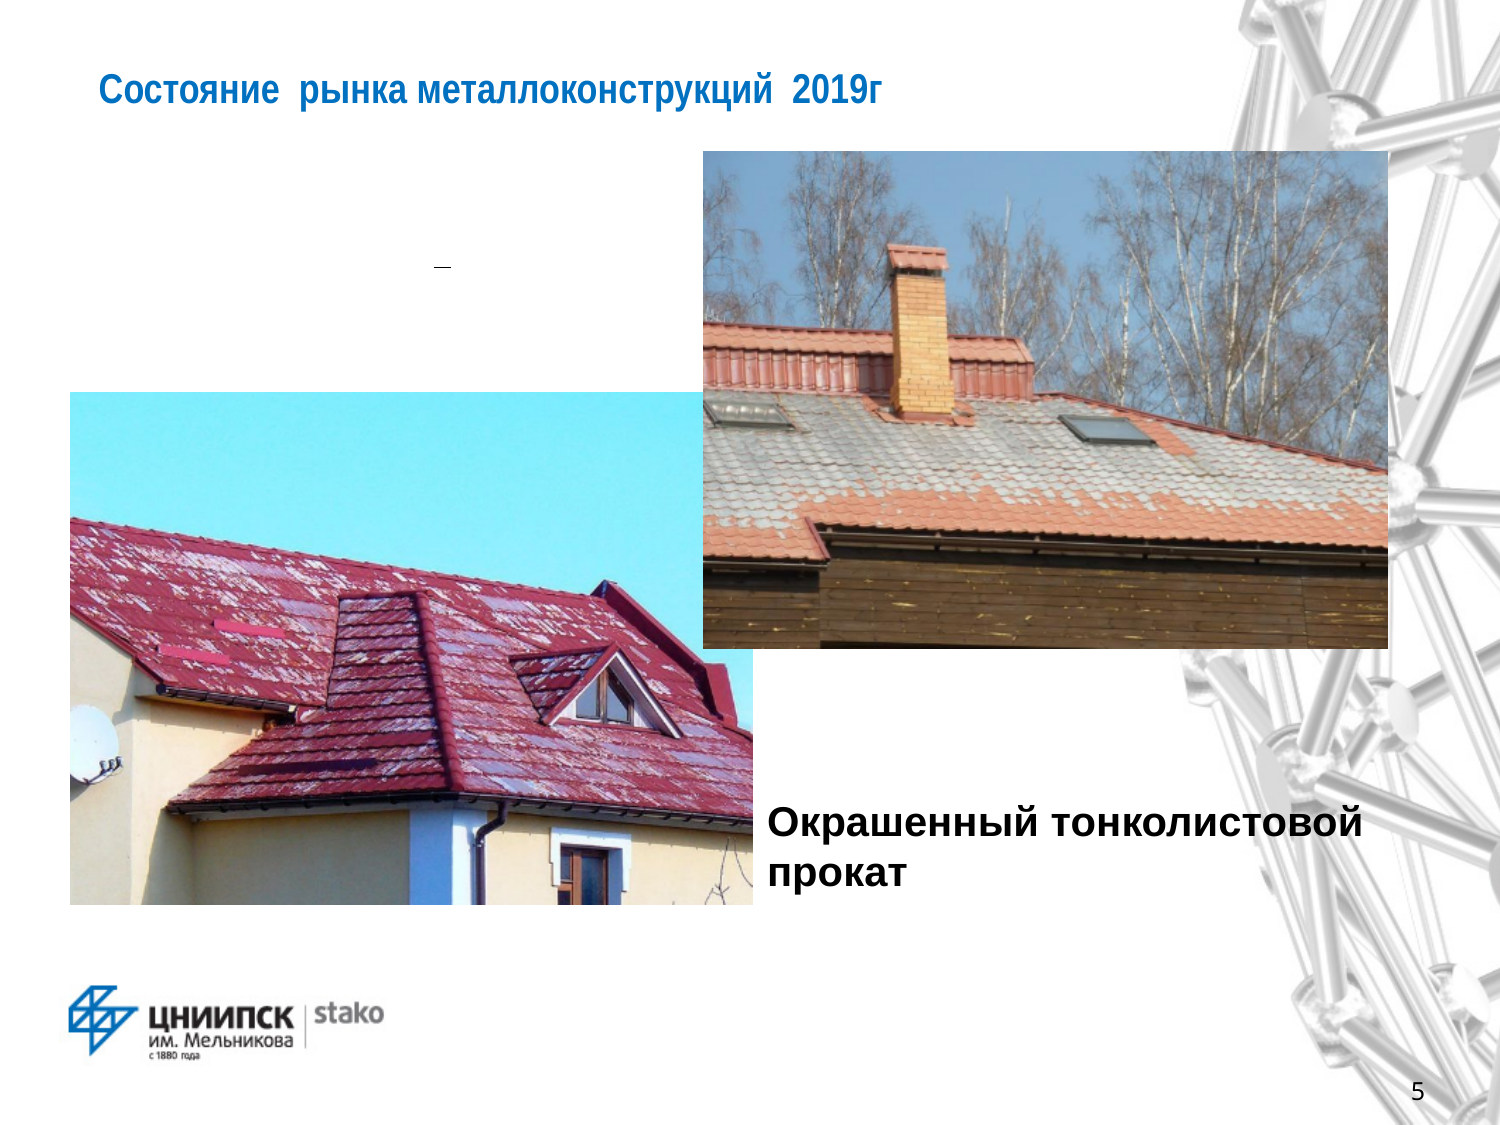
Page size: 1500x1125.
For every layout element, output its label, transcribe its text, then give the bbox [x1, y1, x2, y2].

text_box [689, 1029, 1421, 1104]
picture [0, 0, 1500, 1125]
text_box Окрашенный тонколистовой прокат [796, 787, 1430, 902]
text_box [361, 1005, 518, 1077]
text_box [48, 724, 728, 962]
slide_number 5 [1299, 1052, 1425, 1113]
text_box [419, 113, 1282, 392]
text_box [46, 23, 1421, 118]
text_box Состояние рынка металлоконструкций 2019г [64, 54, 1500, 130]
